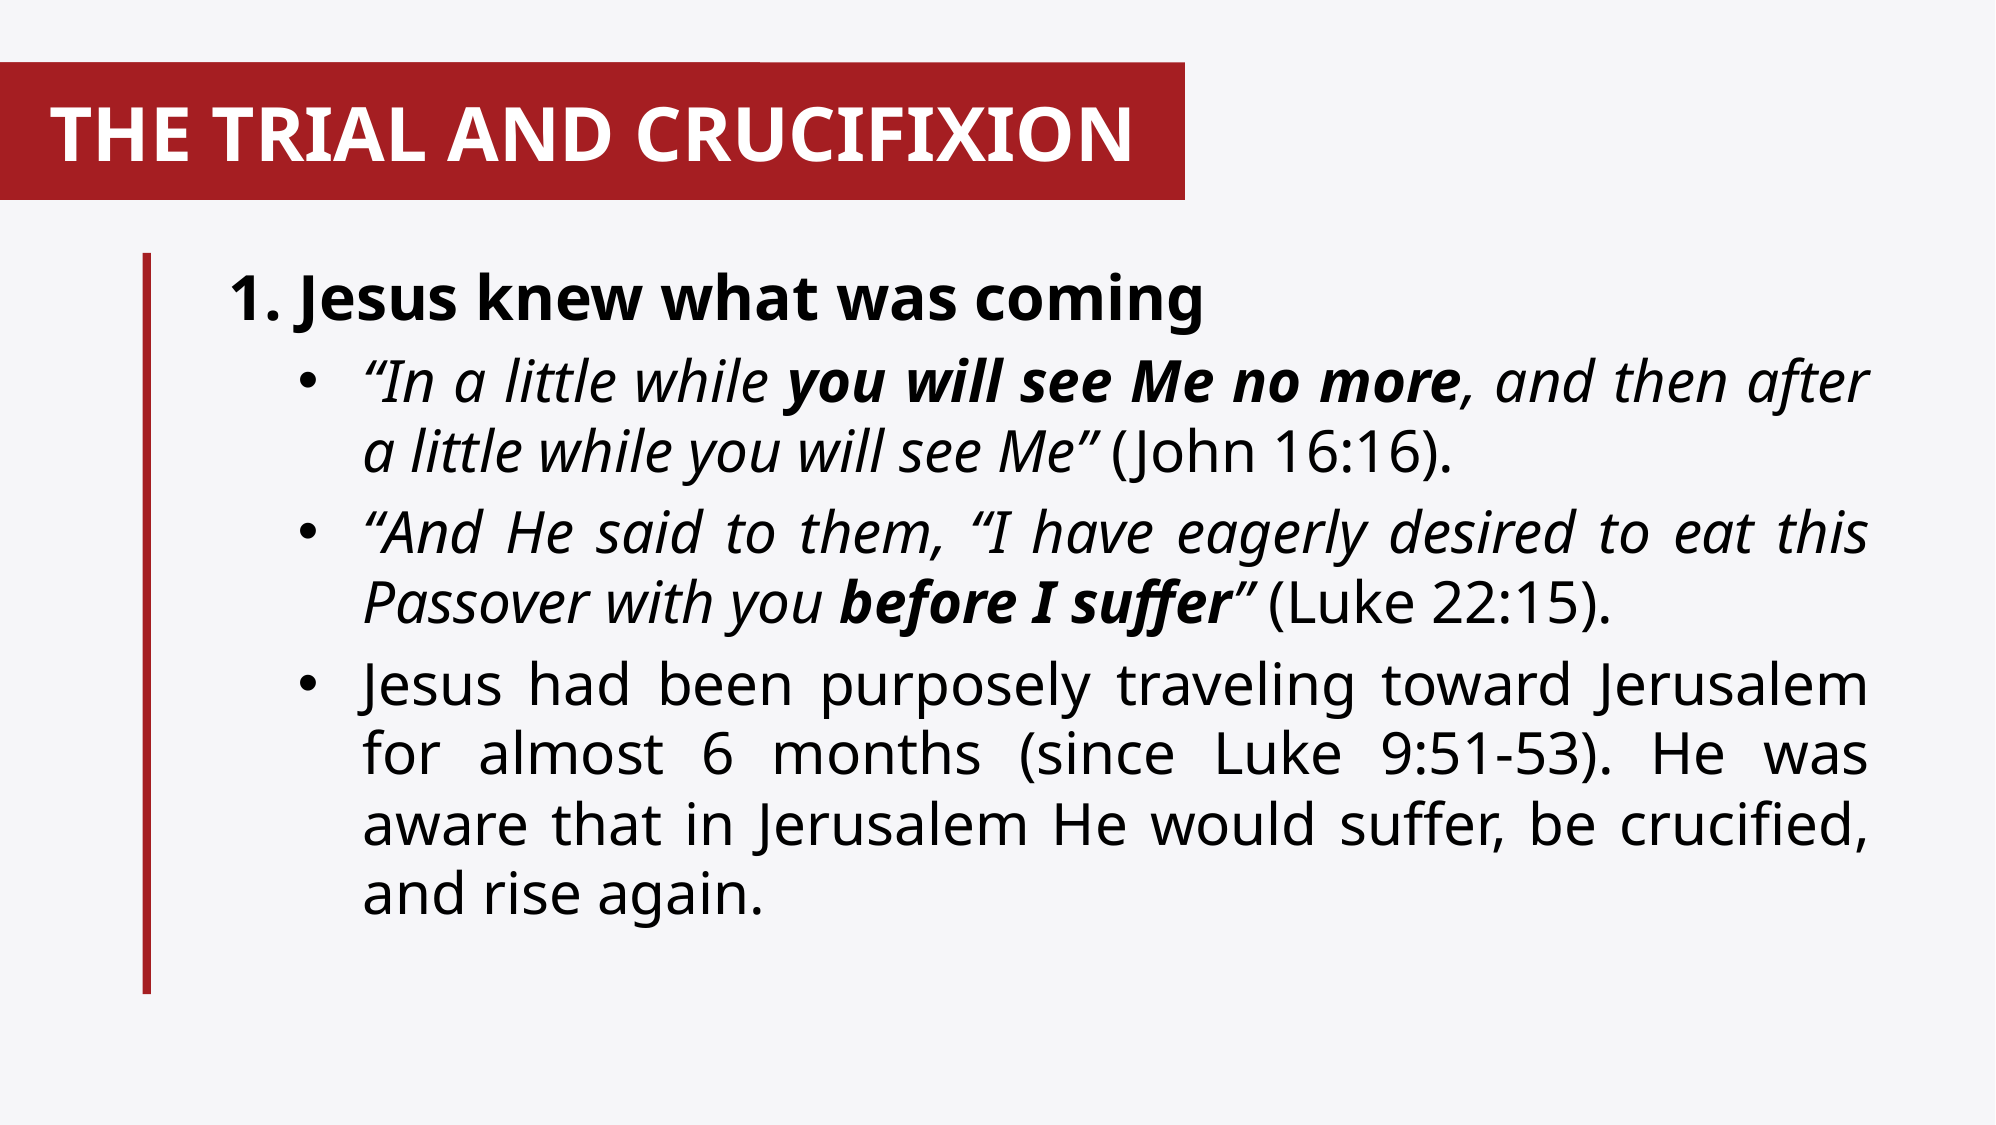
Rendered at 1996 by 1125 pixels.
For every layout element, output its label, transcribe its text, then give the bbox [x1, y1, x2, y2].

text_box THE TRIAL AND CRUCIFIXION [0, 62, 1185, 200]
subtitle 1. Jesus knew what was coming “In a little while you will see Me no more, and then after a little while you will see Me” (John 16:16). “And He said to them, “I have eagerly desired to eat this Passover with you before I suffer” (Luke 22:15). Jesus had been purposely traveling toward Jerusalem for almost 6 months (since Luke 9:51-53). He was aware that in Jerusalem He would suffer, be crucified, and rise again. [197, 249, 1885, 1125]
